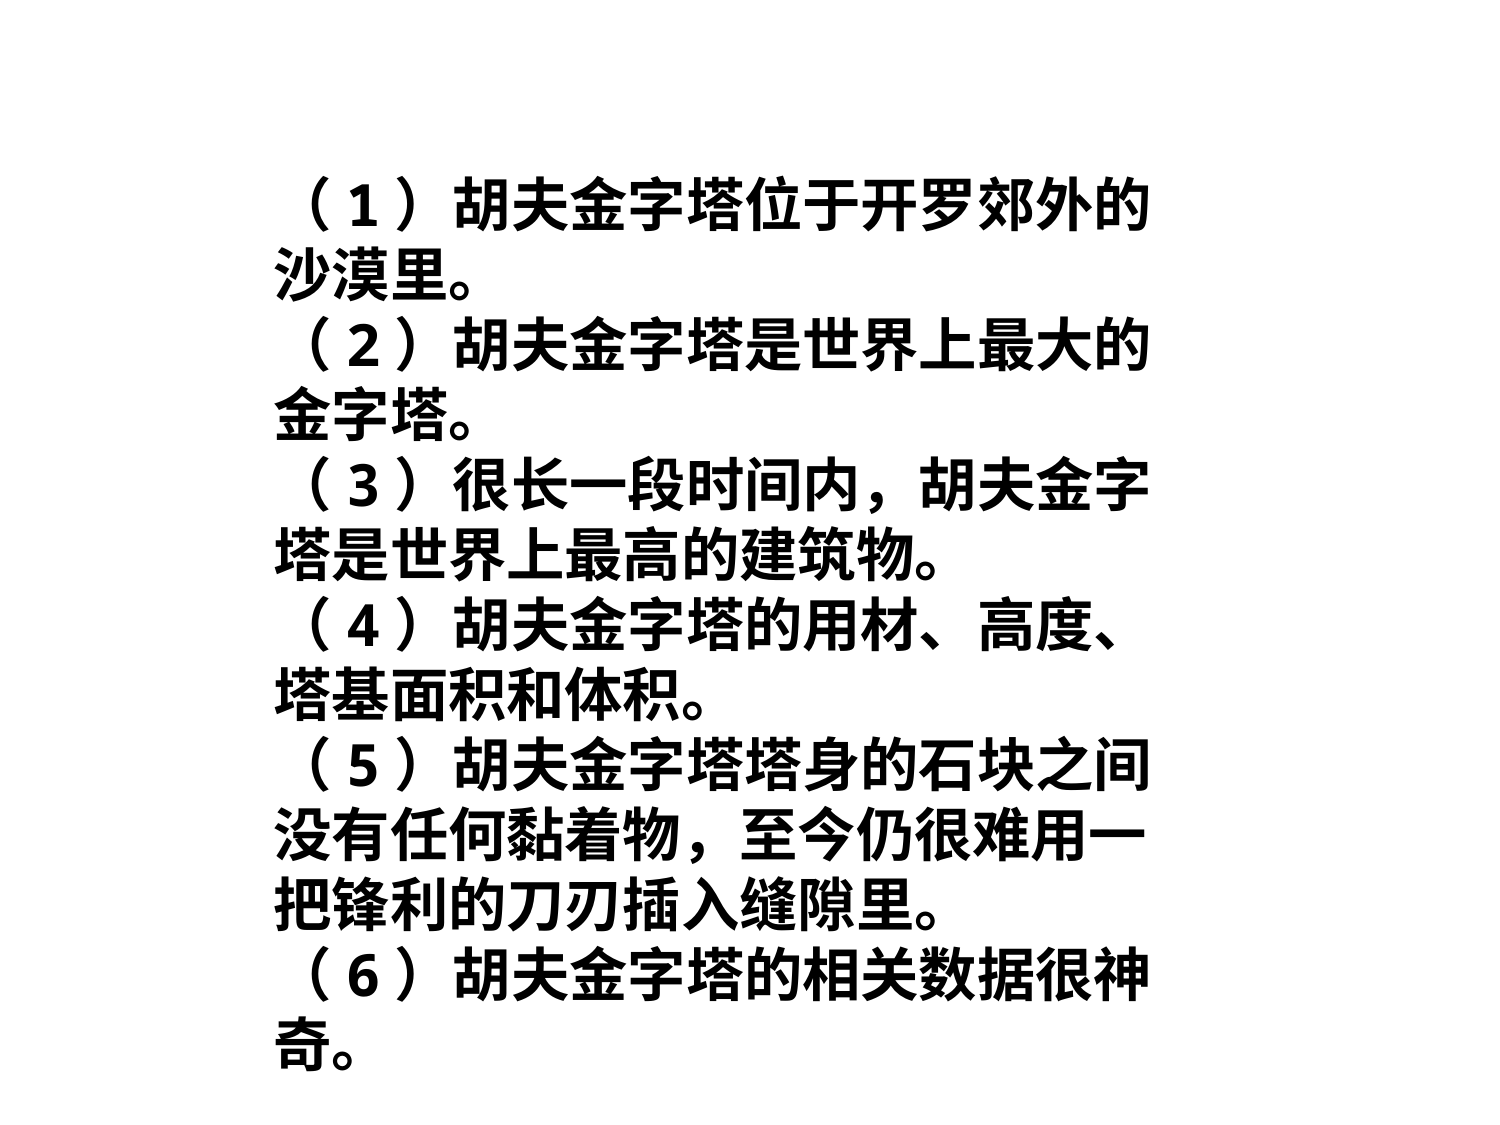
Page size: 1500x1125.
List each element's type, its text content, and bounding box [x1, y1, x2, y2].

text_box （1）胡夫金字塔位于开罗郊外的沙漠里。 （2）胡夫金字塔是世界上最大的金字塔。 （3）很长一段时间内，胡夫金字塔是世界上最高的建筑物。 （4）胡夫金字塔的用材、高度、塔基面积和体积。 （5）胡夫金字塔塔身的石块之间没有任何黏着物，至今仍很难用一把锋利的刀刃插入缝隙里。 （6）胡夫金字塔的相关数据很神奇。 [258, 160, 1216, 1086]
